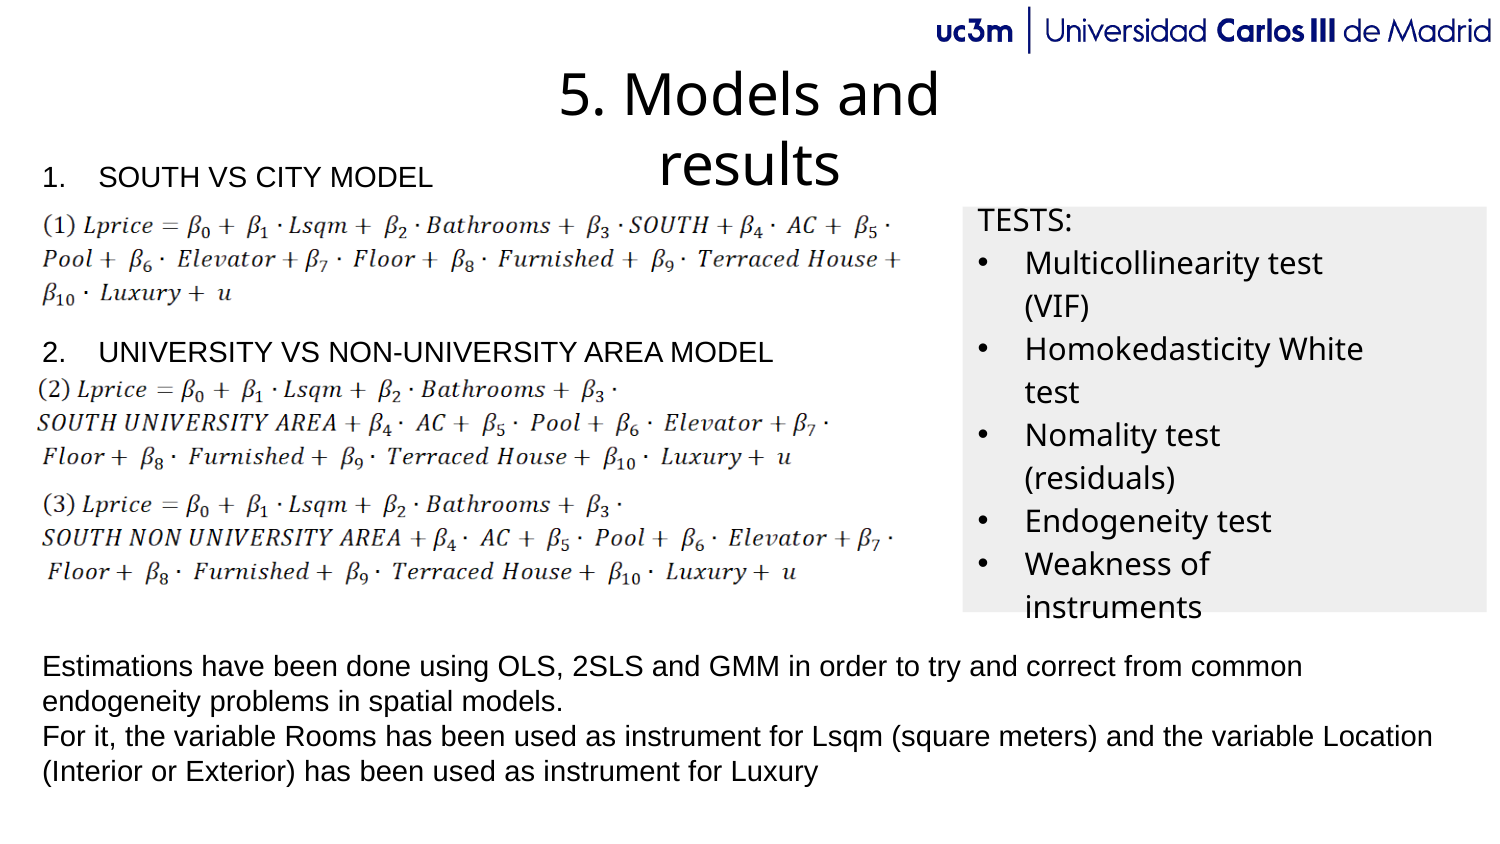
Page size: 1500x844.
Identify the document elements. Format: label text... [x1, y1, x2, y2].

text_box SOUTH VS CITY MODEL UNIVERSITY VS NON-UNIVERSITY AREA MODEL Estimations have been done using OLS, 2SLS and GMM in order to try and correct from common endogeneity problems in spatial models. For it, the variable Rooms has been used as instrument for Lsqm (square meters) and the variable Location (Interior or Exterior) has been used as instrument for Luxury [27, 150, 1487, 830]
picture [37, 374, 924, 476]
picture [912, 0, 1500, 61]
title 5. Models and results [468, 88, 1032, 150]
picture [37, 210, 924, 312]
picture [42, 489, 928, 591]
